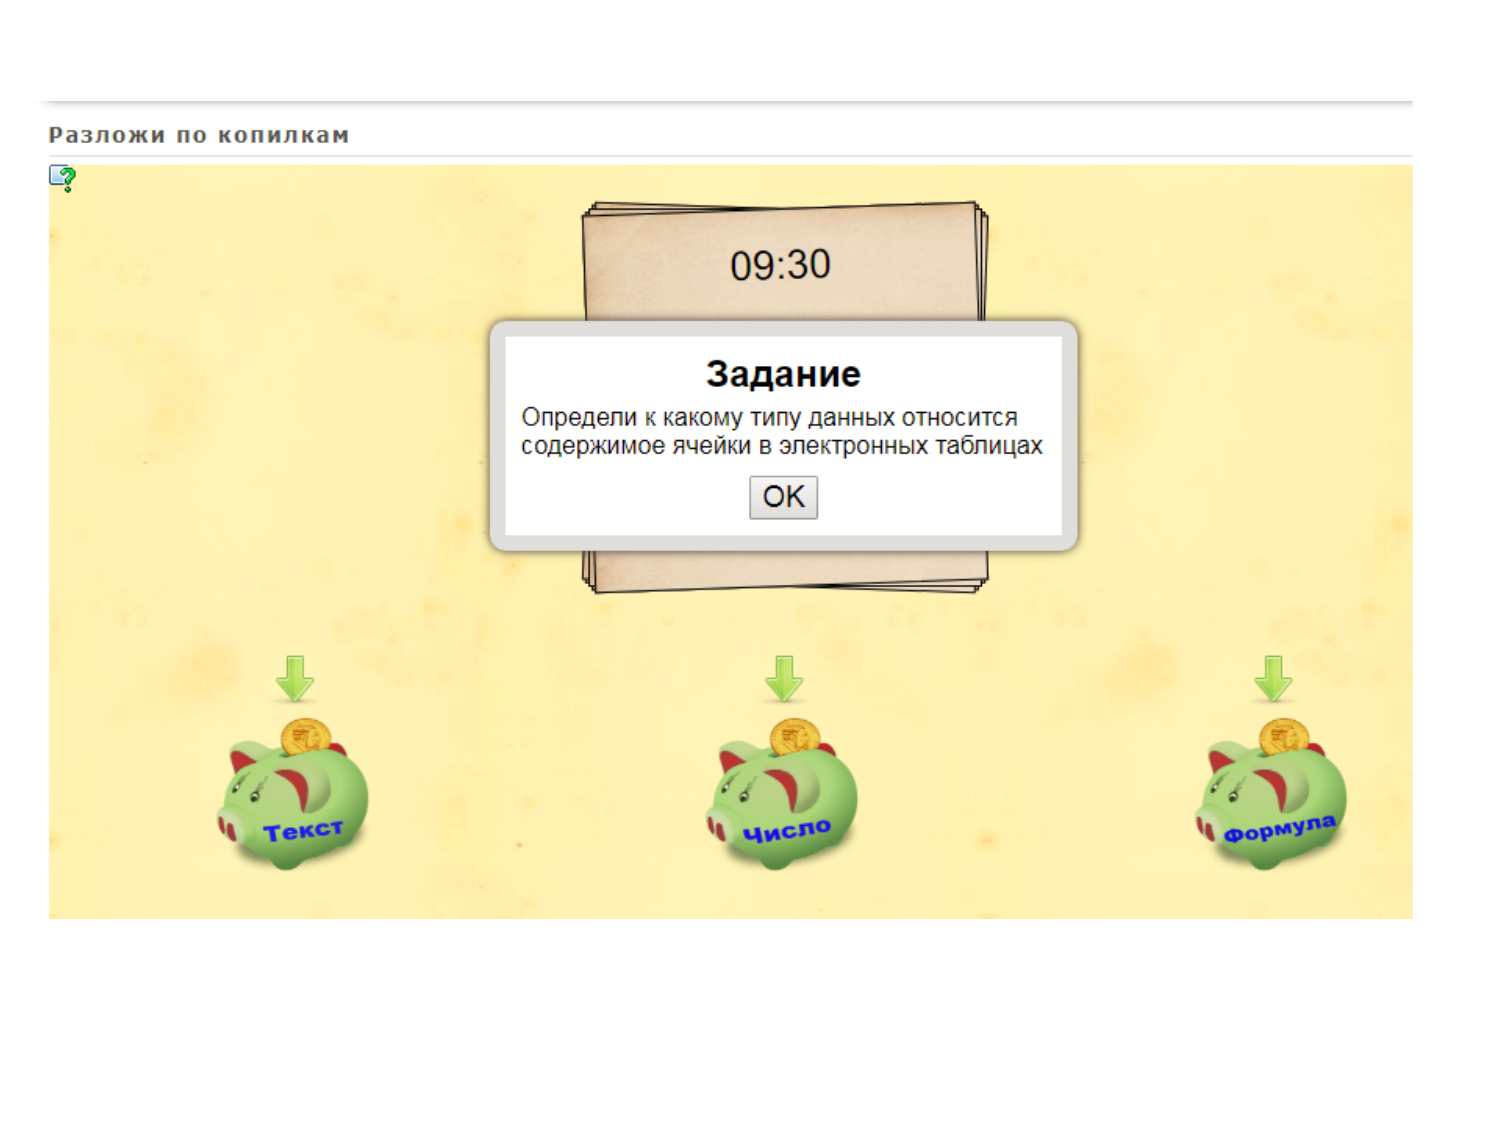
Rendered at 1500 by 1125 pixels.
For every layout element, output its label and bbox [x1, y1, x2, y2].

picture [29, 101, 1413, 919]
